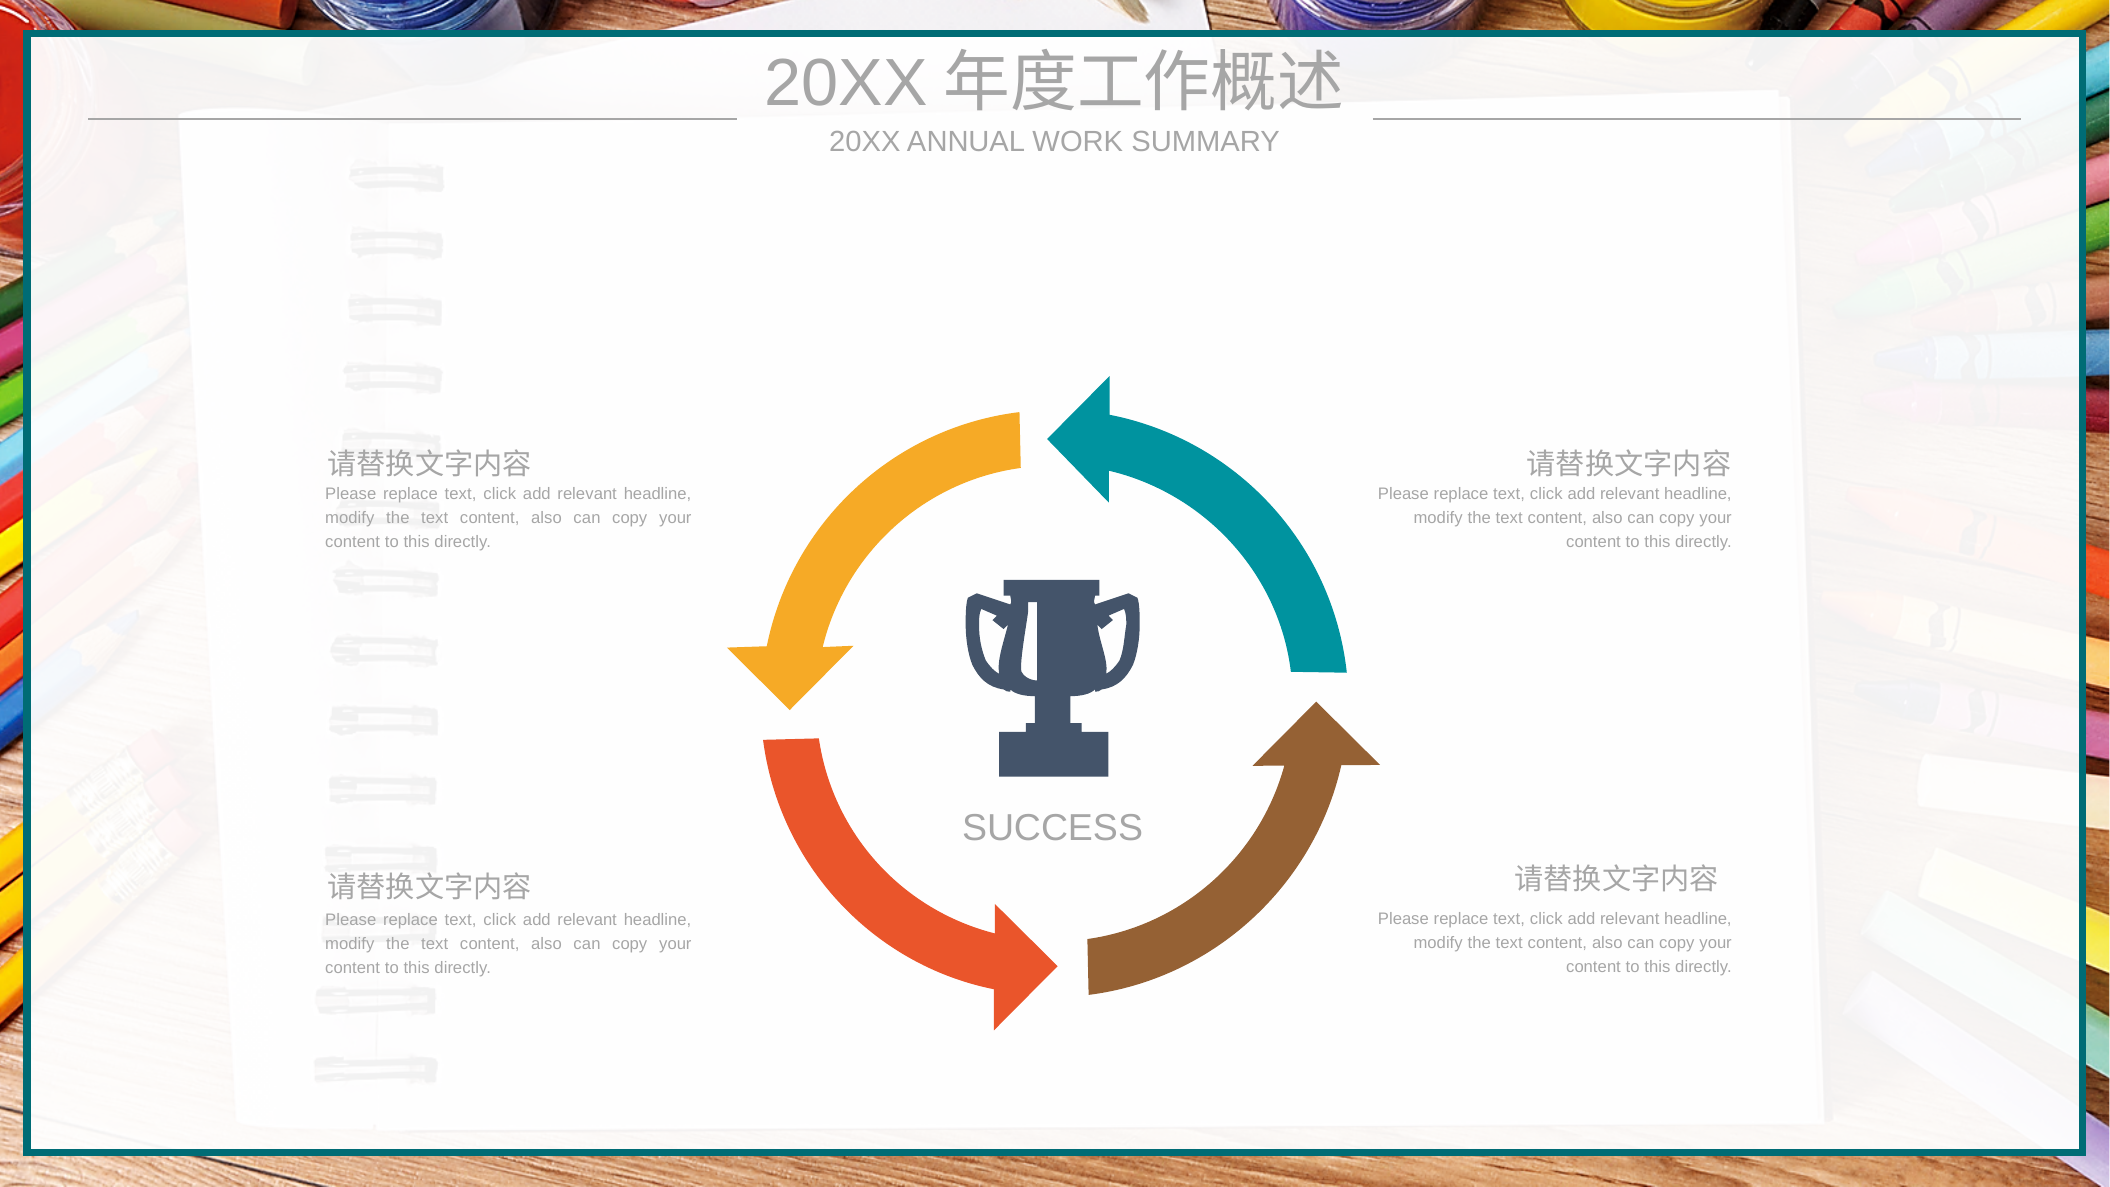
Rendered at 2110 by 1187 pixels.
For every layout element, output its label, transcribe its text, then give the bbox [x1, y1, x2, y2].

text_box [741, 388, 1369, 1017]
text_box 20XX年度工作概述 [730, 38, 1379, 119]
text_box 20XX ANNUAL WORK SUMMARY [824, 122, 1285, 158]
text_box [310, 431, 707, 558]
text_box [310, 854, 707, 984]
picture [0, 0, 2110, 1187]
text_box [1361, 845, 1748, 983]
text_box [1361, 431, 1748, 558]
